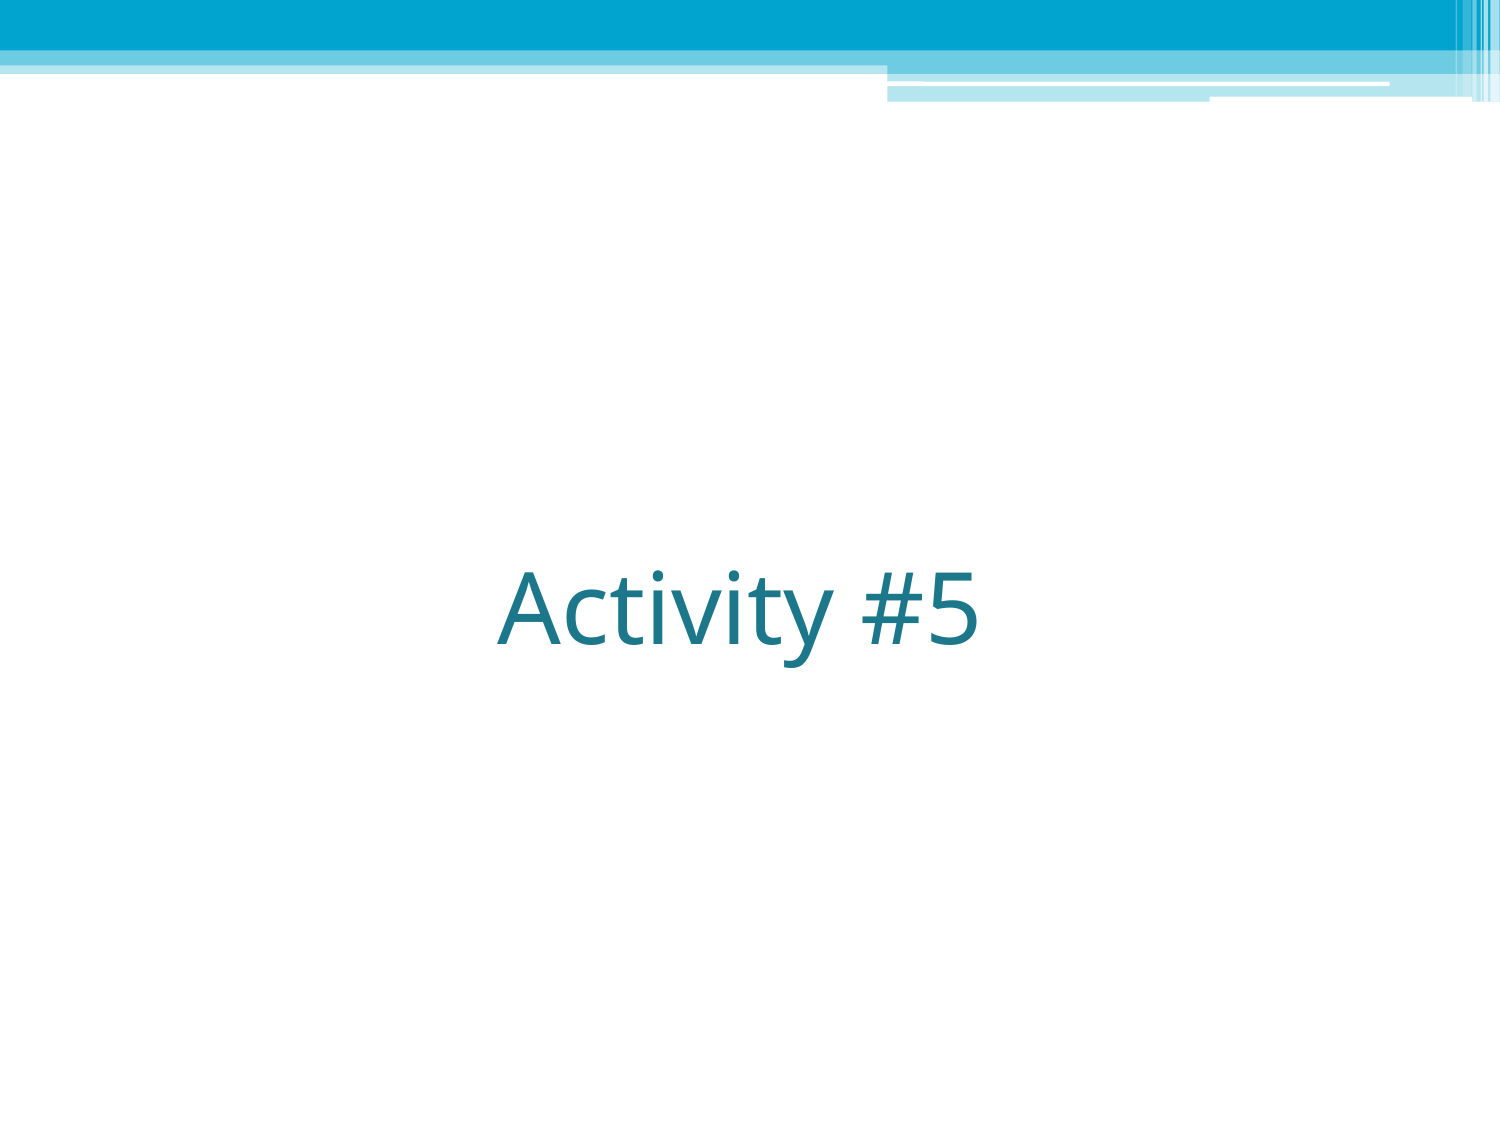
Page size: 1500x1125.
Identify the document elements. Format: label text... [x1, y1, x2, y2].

list Activity #5 [99, 412, 1375, 800]
